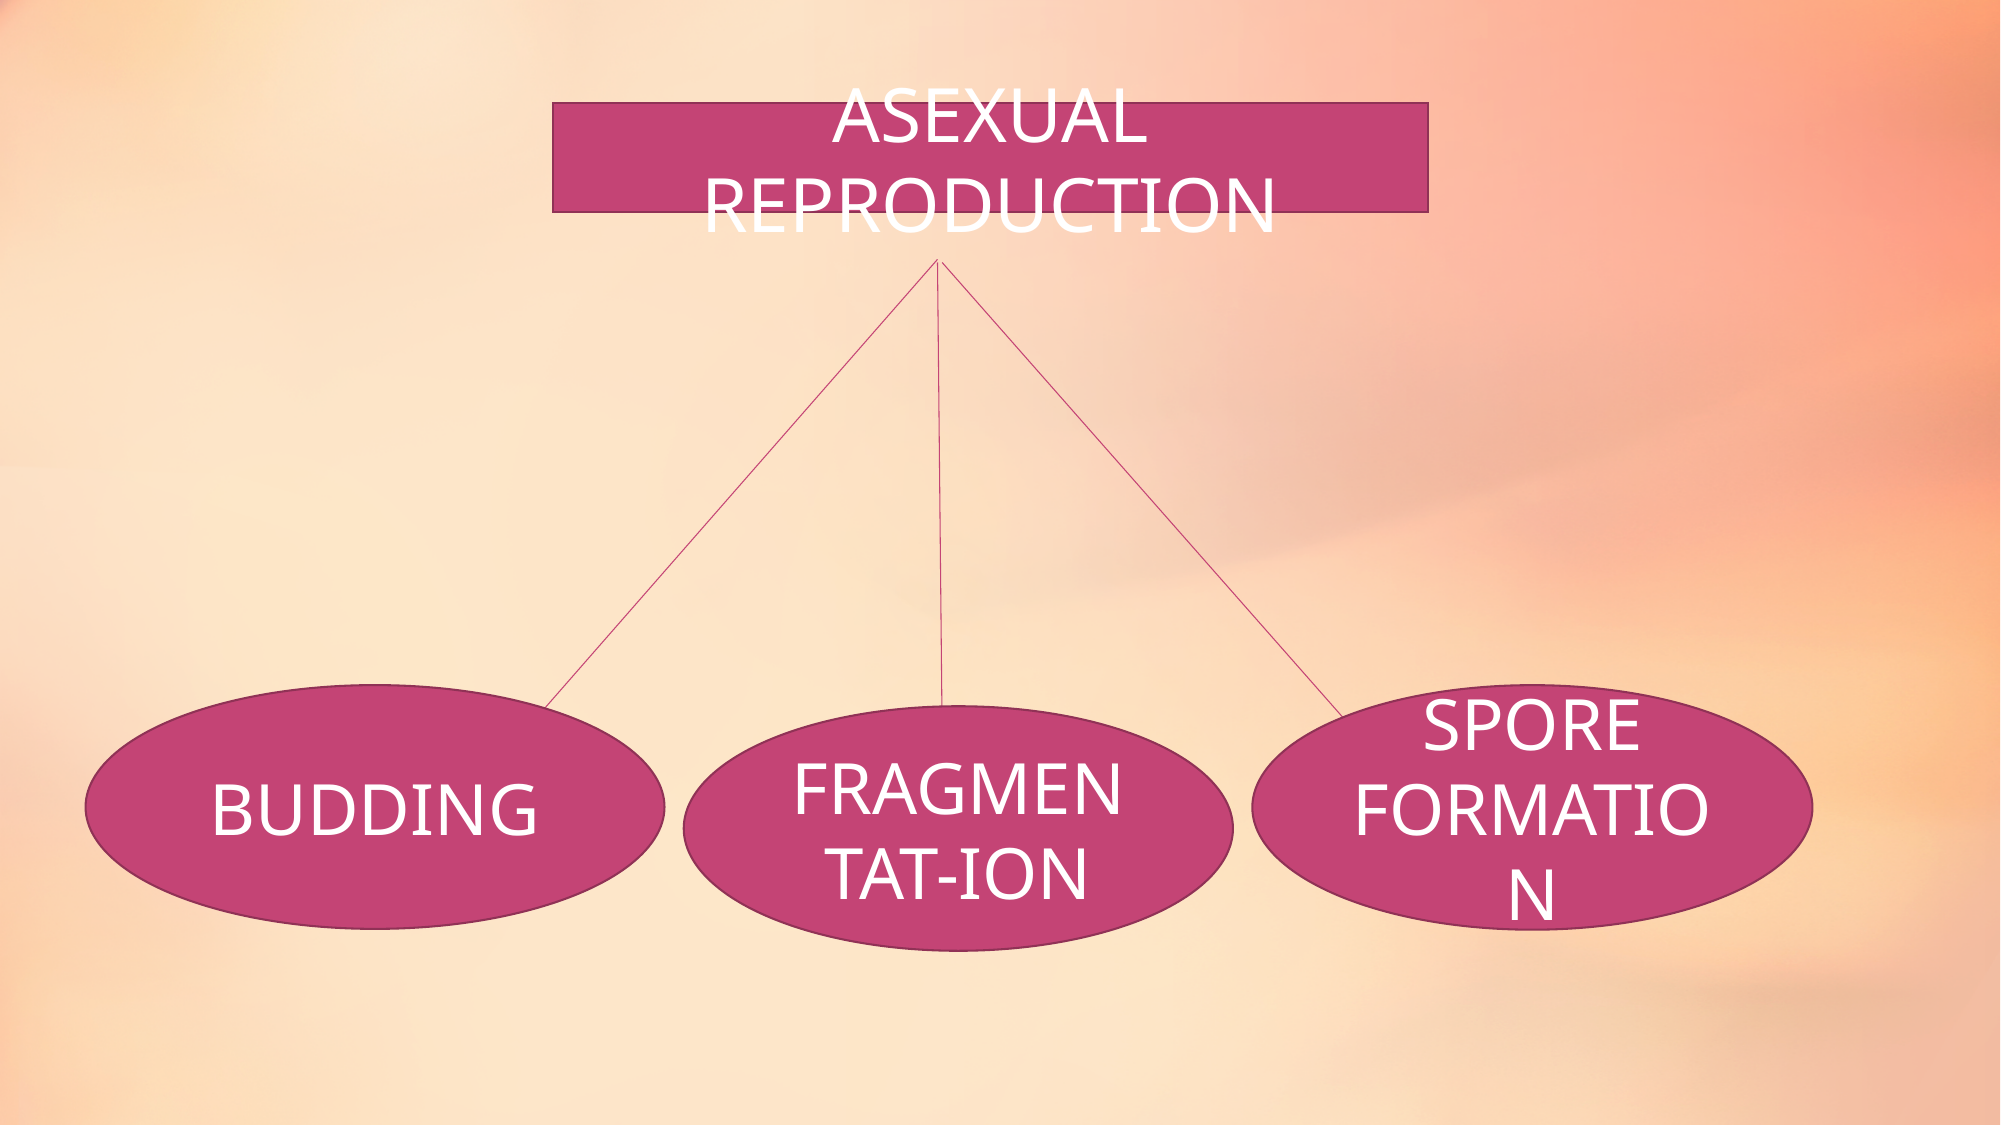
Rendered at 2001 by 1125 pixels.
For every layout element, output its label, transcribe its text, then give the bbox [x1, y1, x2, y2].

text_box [942, 262, 1358, 735]
text_box FRAGMENTAT-ION [682, 735, 1234, 952]
picture [0, 0, 2001, 1125]
text_box ASEXUAL REPRODUCTION [552, 102, 1429, 213]
text_box SPORE FORMATION [1251, 684, 1814, 931]
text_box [937, 262, 942, 735]
text_box BUDDING [84, 684, 666, 930]
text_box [521, 259, 938, 735]
